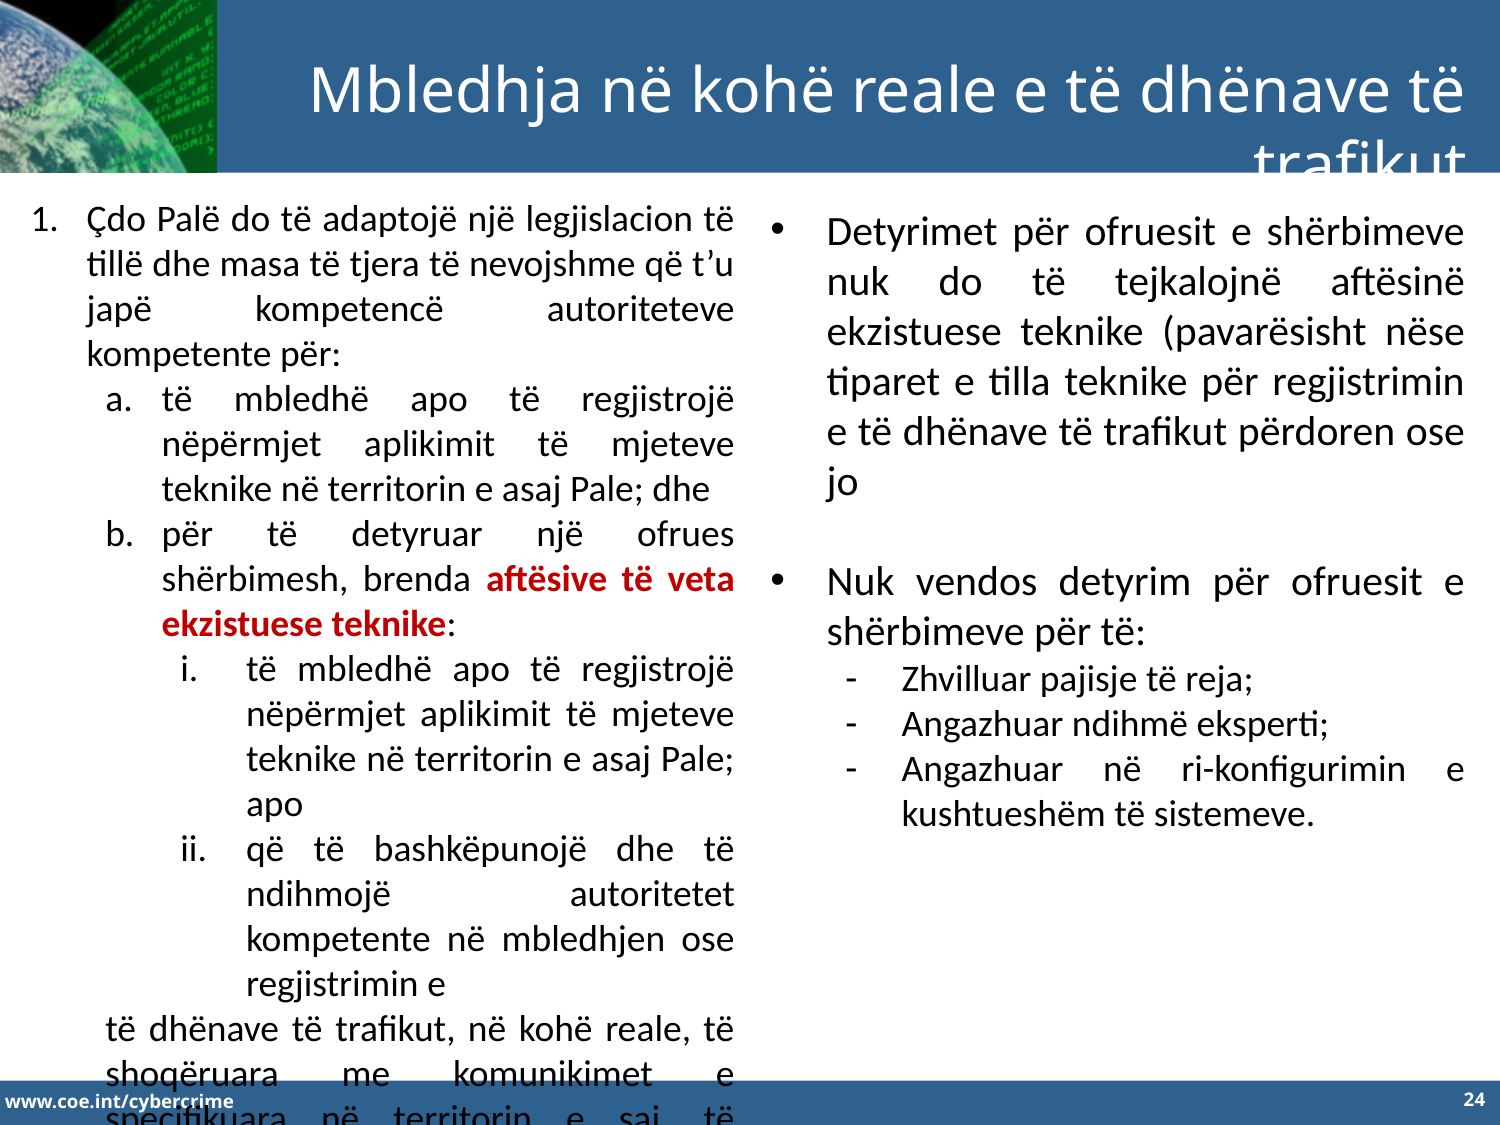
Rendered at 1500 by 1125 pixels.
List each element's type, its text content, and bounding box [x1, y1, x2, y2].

picture [0, 0, 217, 173]
text_box Mbledhja në kohë reale e të dhënave të trafikut [230, 42, 1483, 208]
text_box Detyrimet për ofruesit e shërbimeve nuk do të tejkalojnë aftësinë ekzistuese teknike (pavarësisht nëse tiparet e tilla teknike për regjistrimin e të dhënave të trafikut përdoren ose jo Nuk vendos detyrim për ofruesit e shërbimeve për të: Zhvilluar pajisje të reja; Angazhuar ndihmë eksperti; Angazhuar në ri-konfigurimin e kushtueshëm të sistemeve. [755, 208, 1480, 842]
text_box Çdo Palë do të adaptojë një legjislacion të tillë dhe masa të tjera të nevojshme që t’u japë kompetencë autoriteteve kompetente për: të mbledhë apo të regjistrojë nëpërmjet aplikimit të mjeteve teknike në territorin e asaj Pale; dhe për të detyruar një ofrues shërbimesh, brenda aftësive të veta ekzistuese teknike: të mbledhë apo të regjistrojë nëpërmjet aplikimit të mjeteve teknike në territorin e asaj Pale; apo që të bashkëpunojë dhe të ndihmojë autoritetet kompetente në mbledhjen ose regjistrimin e të dhënave të trafikut, në kohë reale, të shoqëruara me komunikimet e specifikuara në territorin e saj, të transmetuara nëpërmjet një sistemi kompjuterik. [15, 186, 750, 1125]
